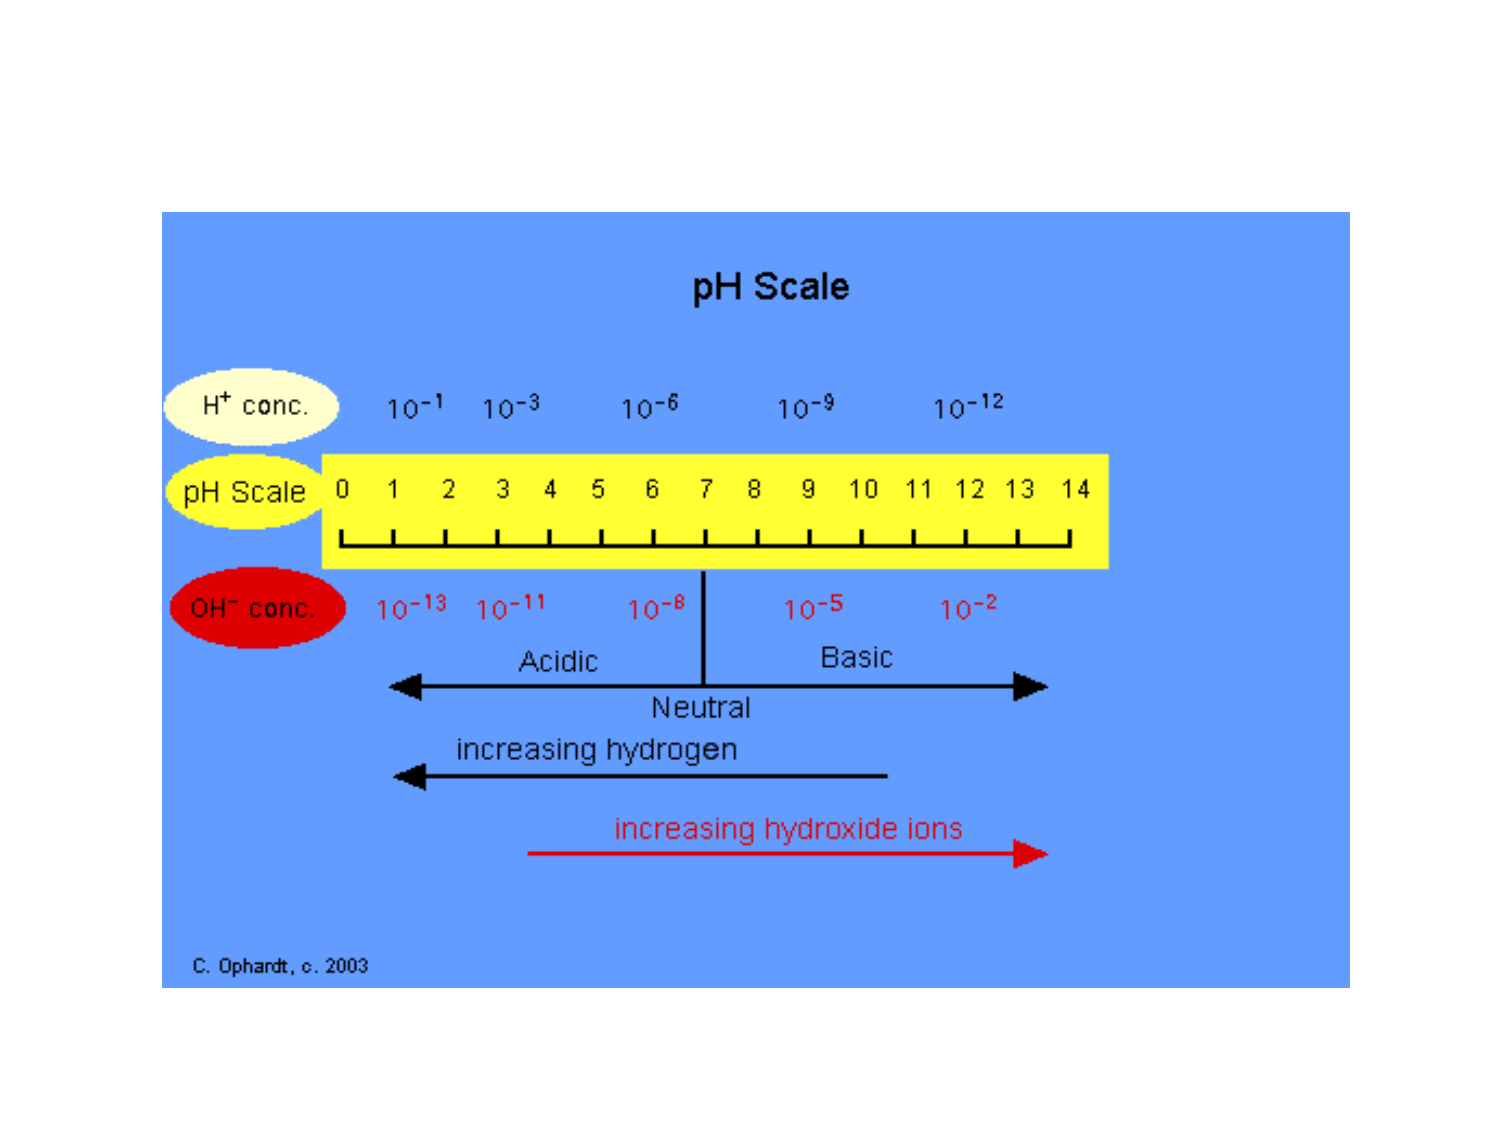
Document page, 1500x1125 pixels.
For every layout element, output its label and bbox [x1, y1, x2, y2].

picture [162, 212, 1351, 988]
